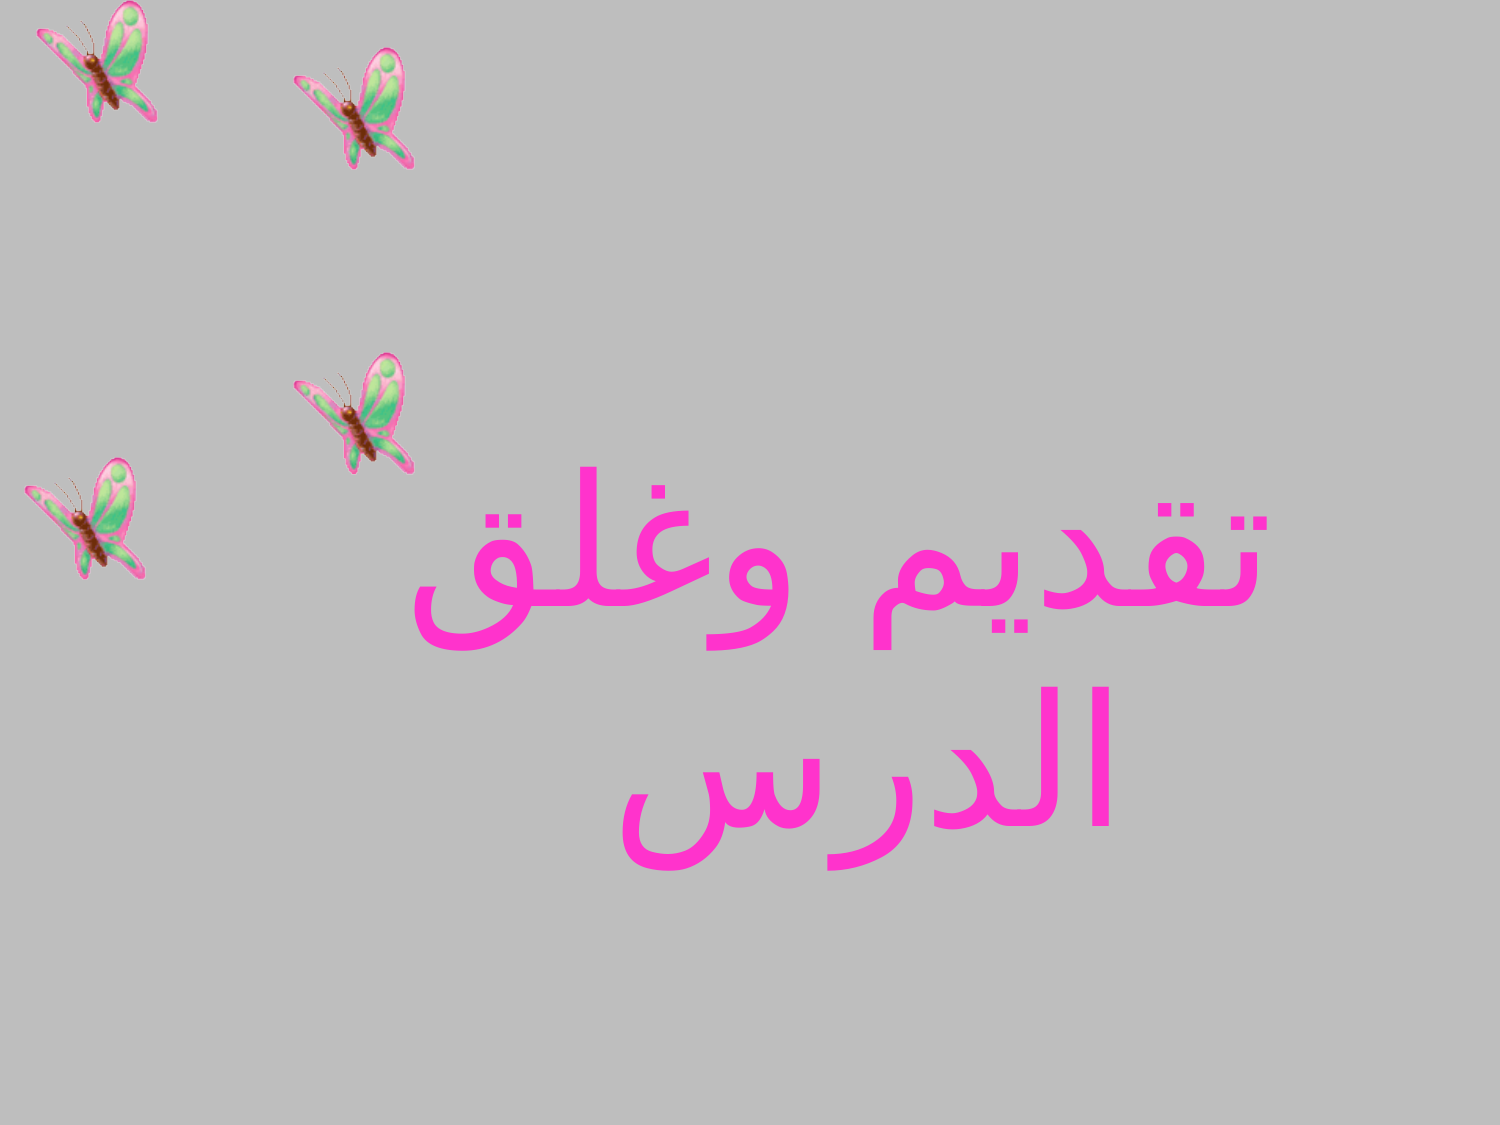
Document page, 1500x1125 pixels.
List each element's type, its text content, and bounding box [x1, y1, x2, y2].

picture [34, 0, 161, 424]
title تقديم وغلق الدرس [292, 0, 1388, 1067]
picture [23, 456, 149, 881]
picture [292, 46, 419, 776]
